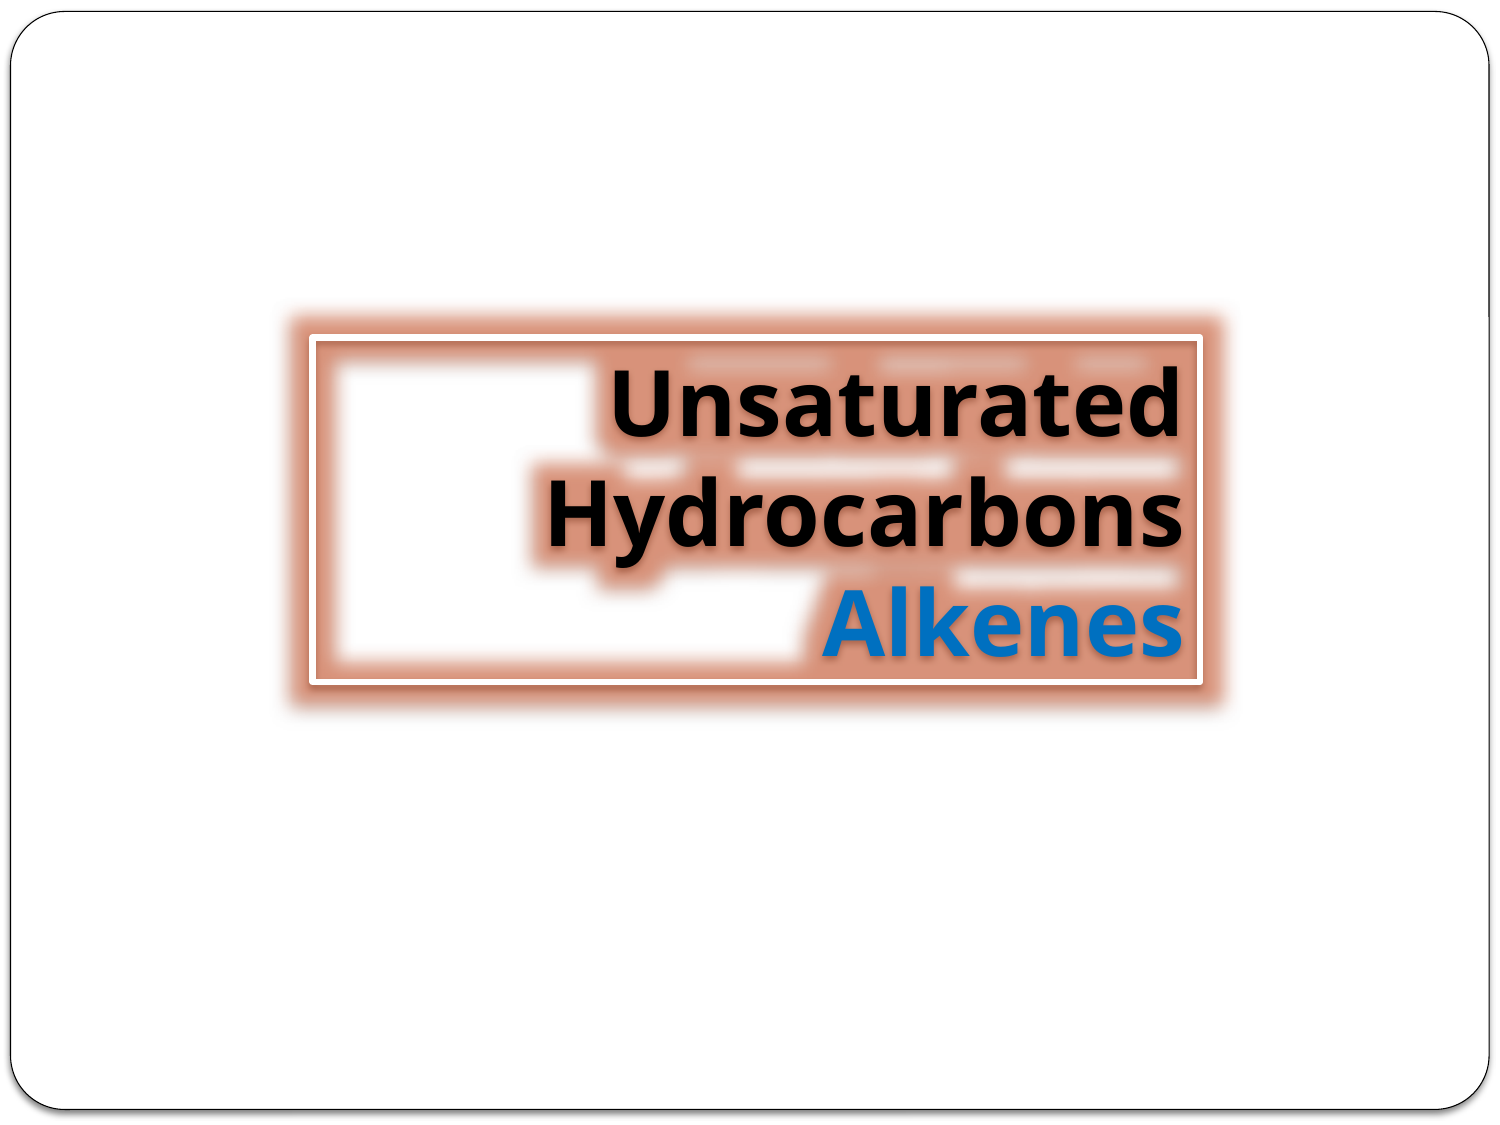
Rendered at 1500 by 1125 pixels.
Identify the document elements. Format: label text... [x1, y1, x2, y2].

text_box Unsaturated Hydrocarbons Alkenes [309, 334, 1203, 685]
